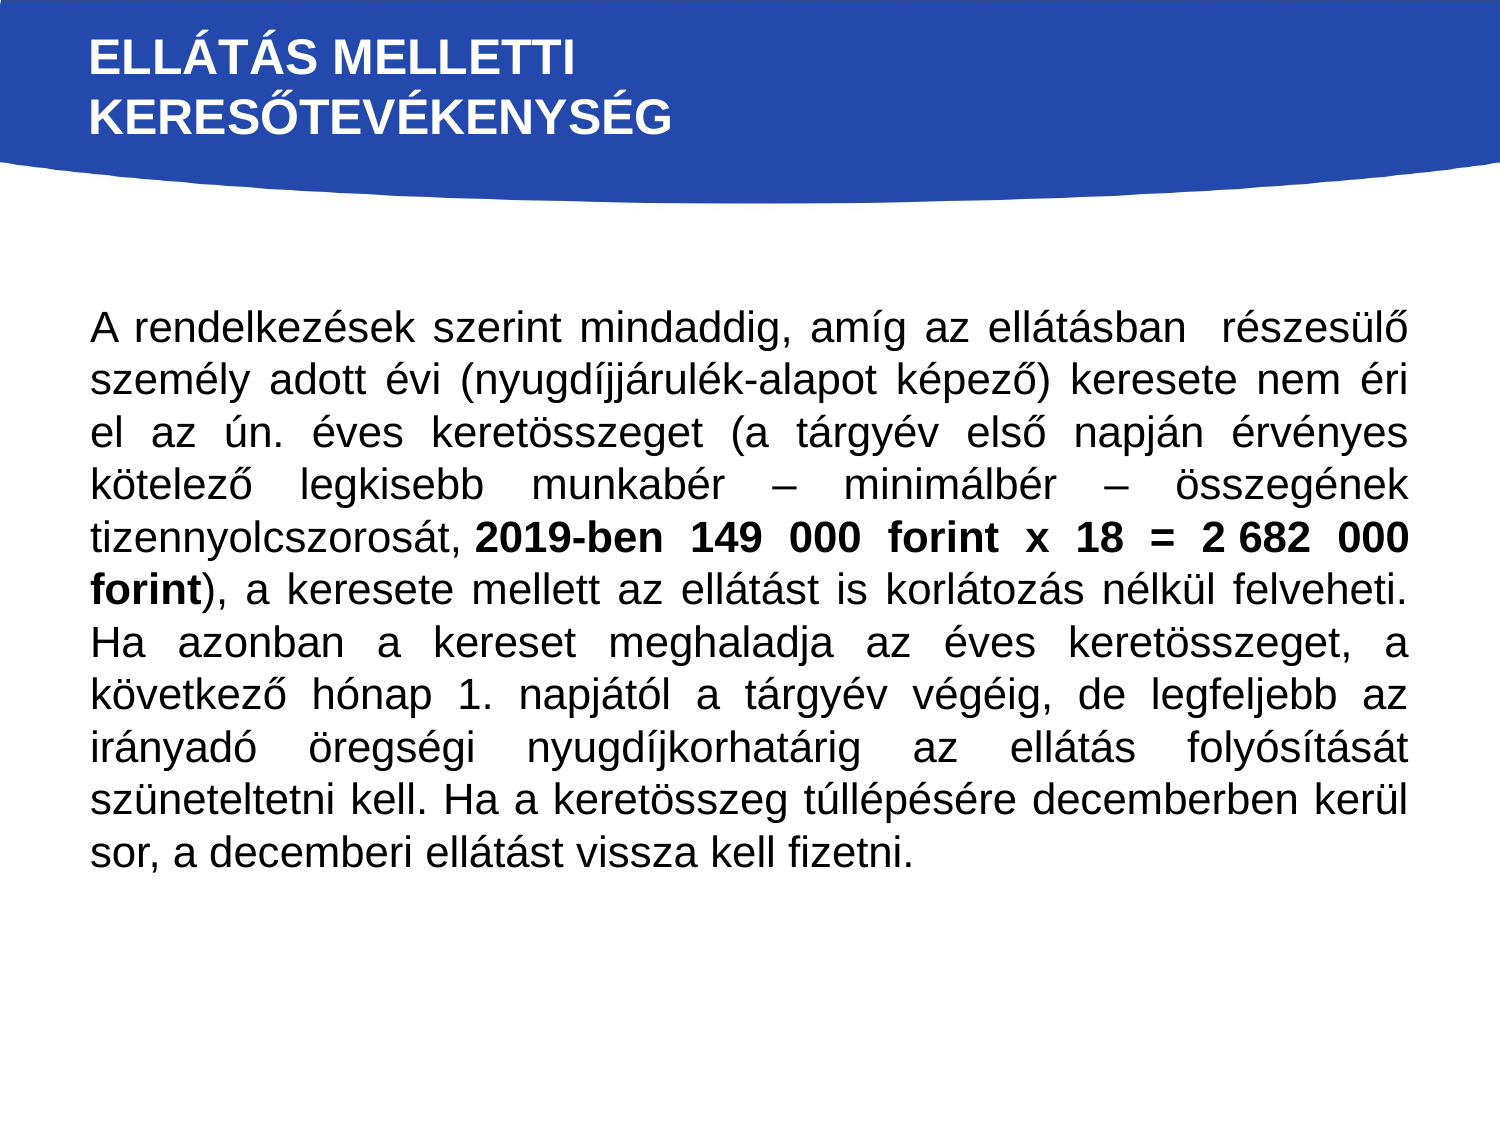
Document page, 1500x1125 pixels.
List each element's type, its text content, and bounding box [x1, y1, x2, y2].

list A rendelkezések szerint mindaddig, amíg az ellátásban részesülő személy adott évi (nyugdíjjárulék-alapot képező) keresete nem éri el az ún. éves keretösszeget (a tárgyév első napján érvényes kötelező legkisebb munkabér – minimálbér – összegének tizennyolcszorosát, 2019-ben 149 000 forint x 18 = 2 682 000 forint), a keresete mellett az ellátást is korlátozás nélkül felveheti. Ha azonban a kereset meghaladja az éves keretösszeget, a következő hónap 1. napjától a tárgyév végéig, de legfeljebb az irányadó öregségi nyugdíjkorhatárig az ellátás folyósítását szüneteltetni kell. Ha a keretösszeg túllépésére decemberben kerül sor, a decemberi ellátást vissza kell fizetni. [75, 290, 1425, 1034]
picture [0, 0, 1500, 1125]
title Ellátás melletti keresőtevékenység [73, 7, 845, 161]
